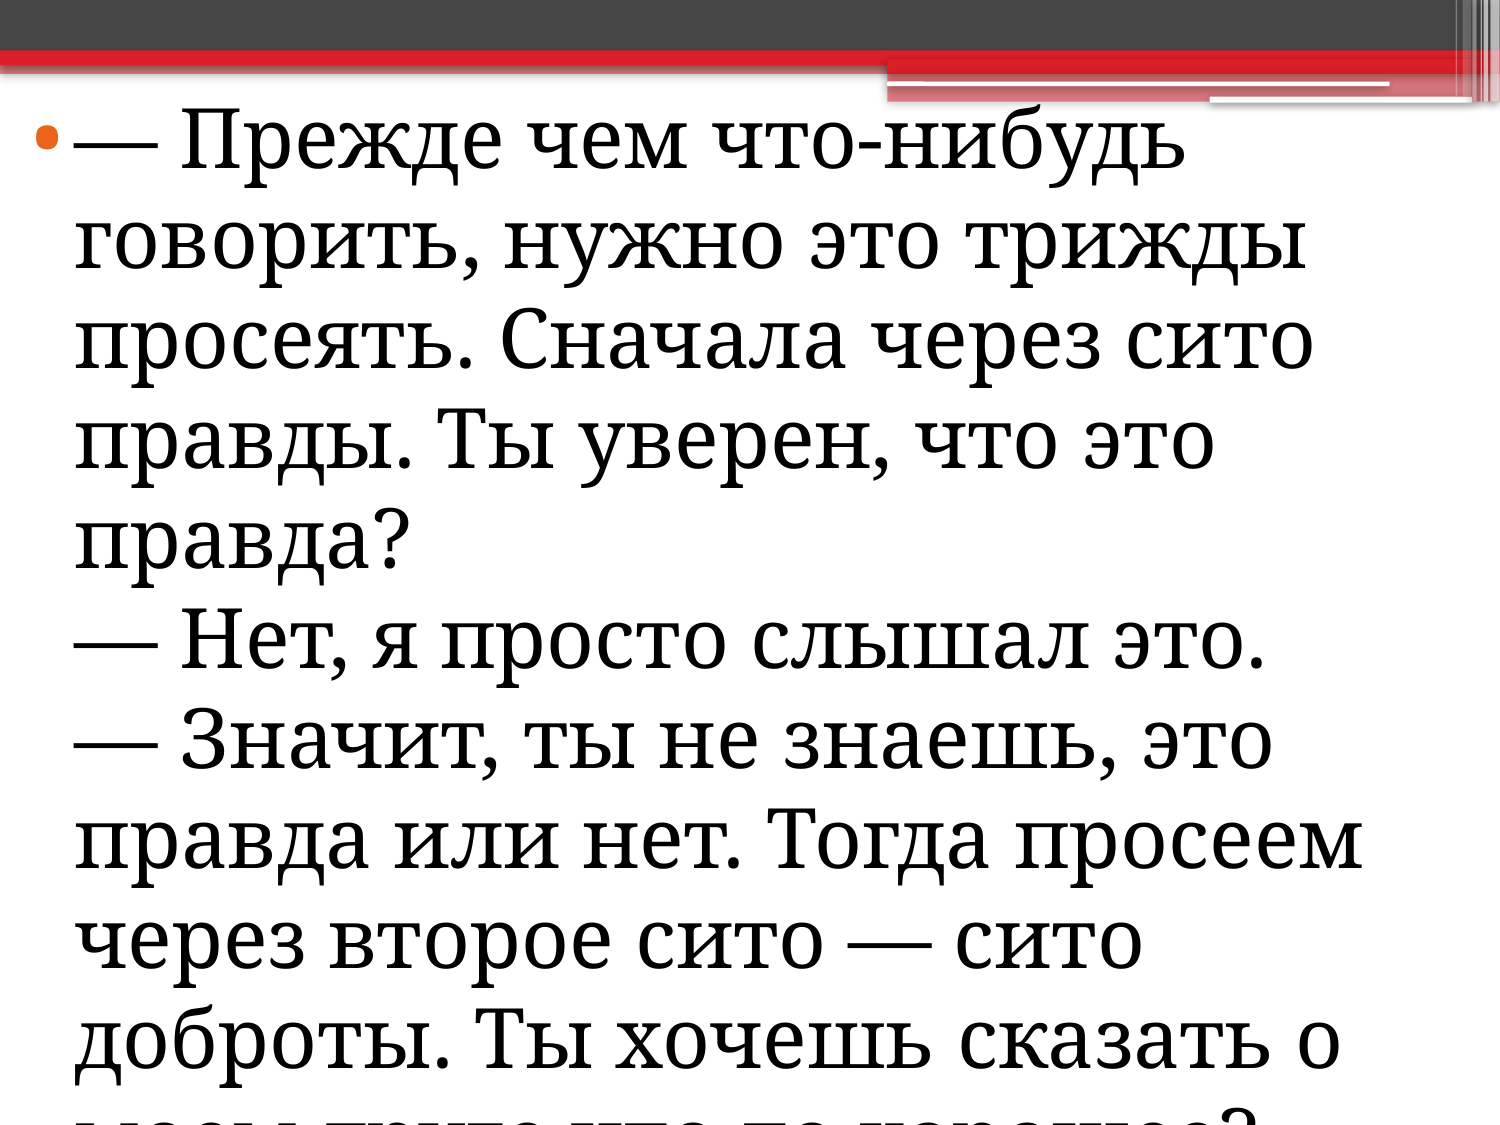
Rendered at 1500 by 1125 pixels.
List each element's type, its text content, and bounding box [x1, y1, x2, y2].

list — Прежде чем что-нибудь говорить, нужно это трижды просеять. Сначала через сито правды. Ты уверен, что это правда? — Нет, я просто слышал это. — Значит, ты не знаешь, это правда или нет. Тогда просеем через второе сито — сито доброты. Ты хочешь сказать о моем друге что-то хорошее? [0, 78, 1483, 1066]
